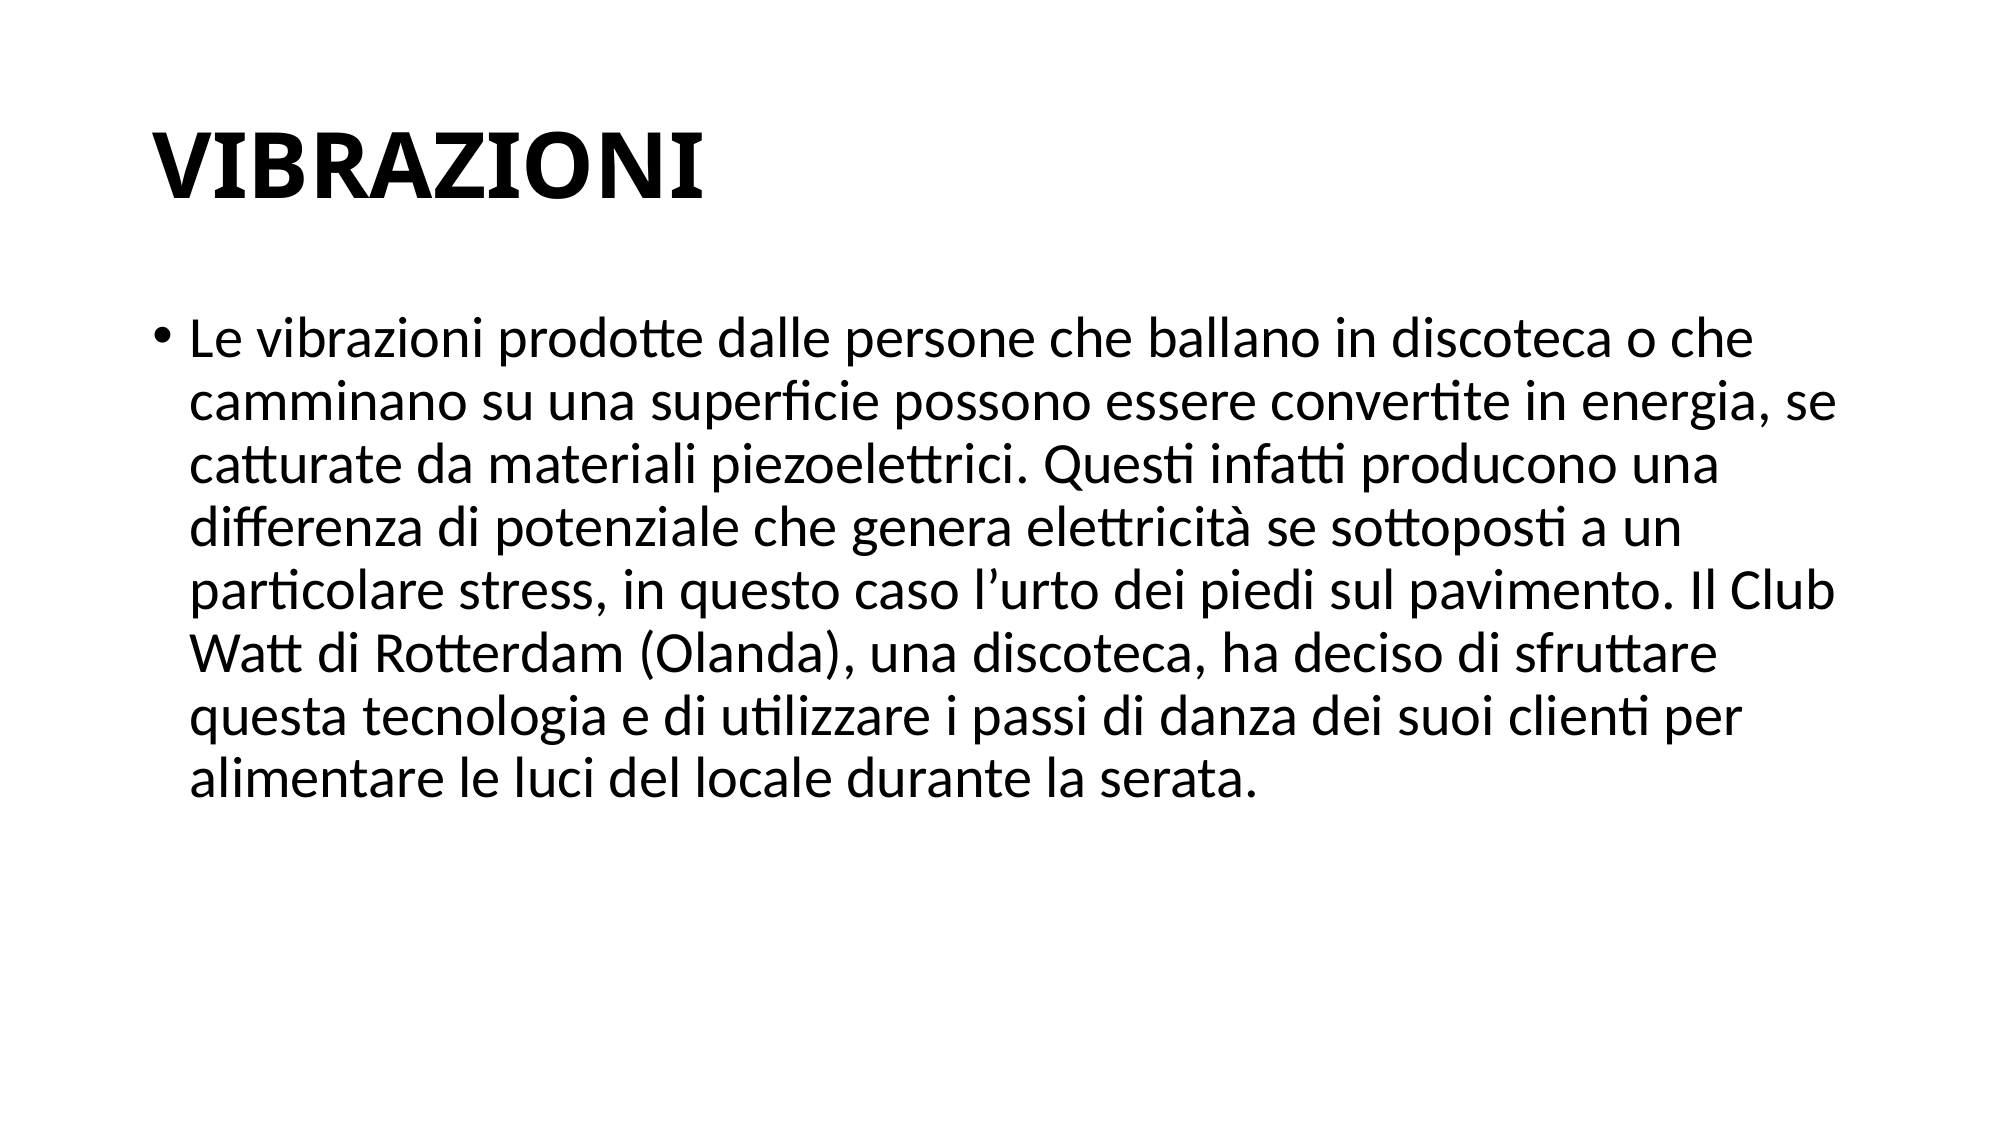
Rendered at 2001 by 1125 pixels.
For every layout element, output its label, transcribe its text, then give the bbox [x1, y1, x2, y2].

title VIBRAZIONI [137, 59, 1863, 278]
list Le vibrazioni prodotte dalle persone che ballano in discoteca o che camminano su una superficie possono essere convertite in energia, se catturate da materiali piezoelettrici. Questi infatti producono una differenza di potenziale che genera elettricità se sottoposti a un particolare stress, in questo caso l’urto dei piedi sul pavimento. Il Club Watt di Rotterdam (Olanda), una discoteca, ha deciso di sfruttare questa tecnologia e di utilizzare i passi di danza dei suoi clienti per alimentare le luci del locale durante la serata. [137, 299, 1863, 1014]
